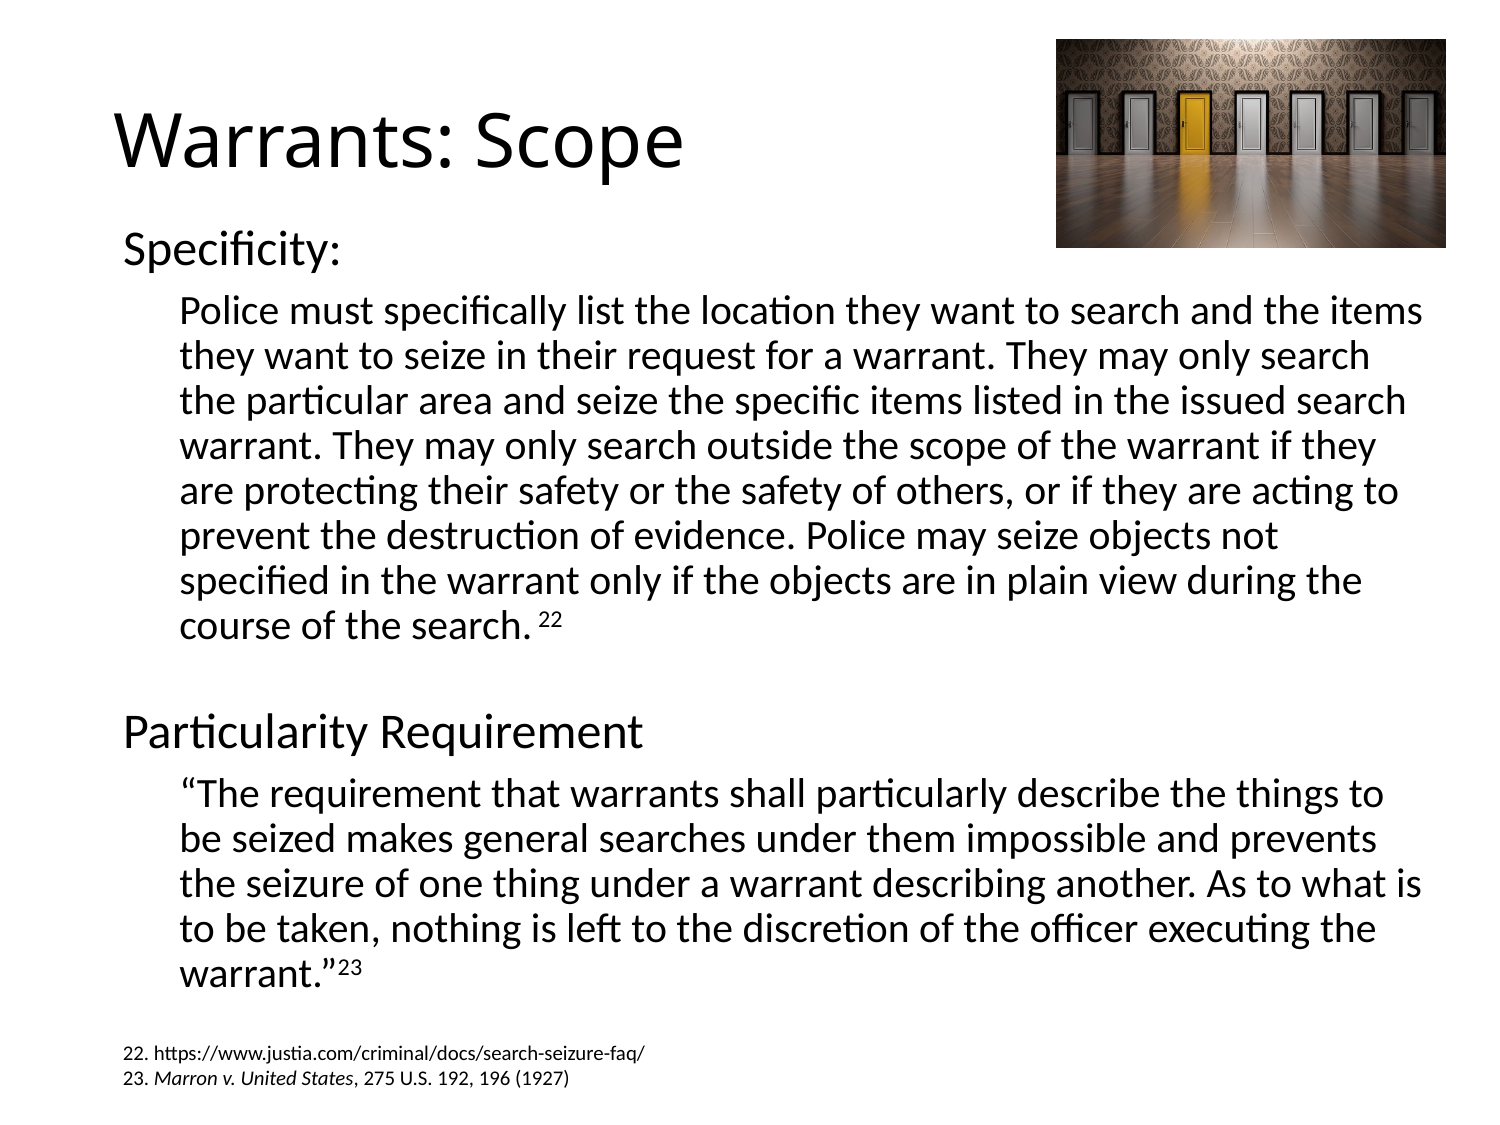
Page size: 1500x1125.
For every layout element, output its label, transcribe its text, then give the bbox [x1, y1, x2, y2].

text_box 22. https://www.justia.com/criminal/docs/search-seizure-faq/ 23. Marron v. United States, 275 U.S. 192, 196 (1927) [108, 1032, 1427, 1097]
list Specificity: Police must specifically list the location they want to search and the items they want to seize in their request for a warrant. They may only search the particular area and seize the specific items listed in the issued search warrant. They may only search outside the scope of the warrant if they are protecting their safety or the safety of others, or if they are acting to prevent the destruction of evidence. Police may seize objects not specified in the warrant only if the objects are in plain view during the course of the search. 22 Particularity Requirement “The requirement that warrants shall particularly describe the things to be seized makes general searches under them impossible and prevents the seizure of one thing under a warrant describing another. As to what is to be taken, nothing is left to the discretion of the officer executing the warrant.”23 [107, 214, 1446, 990]
title Warrants: Scope [97, 34, 1393, 253]
picture [1056, 39, 1446, 248]
